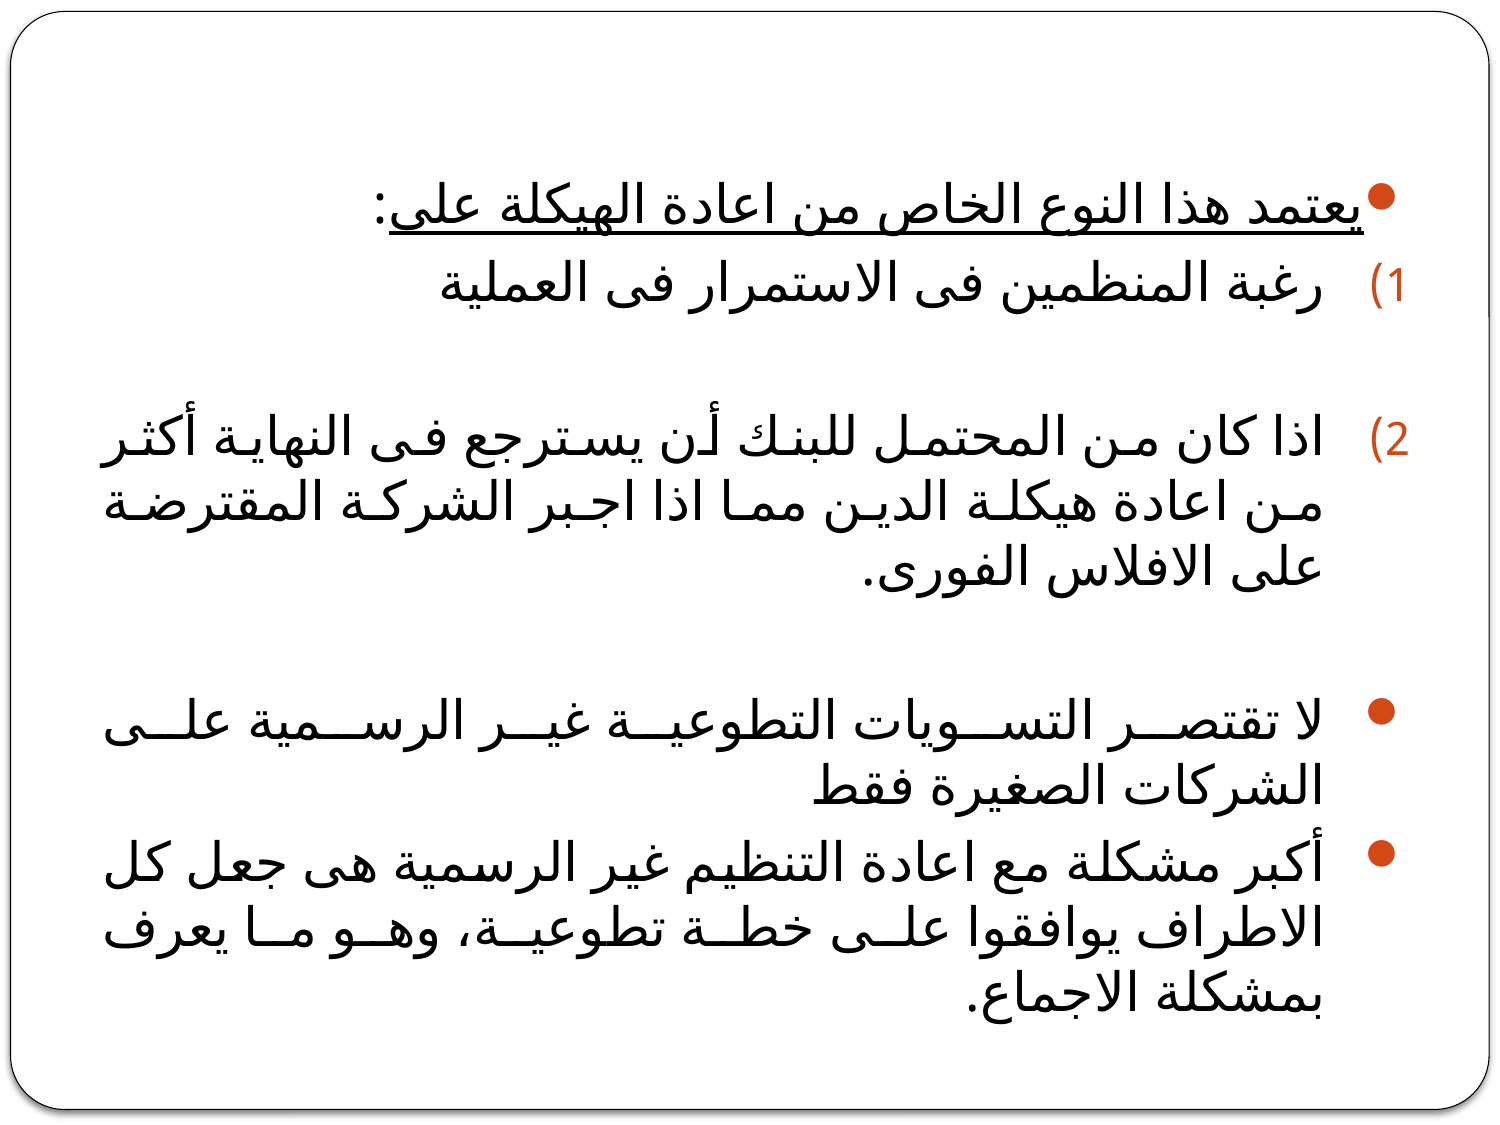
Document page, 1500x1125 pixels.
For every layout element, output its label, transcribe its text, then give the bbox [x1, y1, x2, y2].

list يعتمد هذا النوع الخاص من اعادة الهيكلة على: رغبة المنظمين فى الاستمرار فى العملية اذا كان من المحتمل للبنك أن يسترجع فى النهاية أكثر من اعادة هيكلة الدين مما اذا اجبر الشركة المقترضة على الافلاس الفورى. لا تقتصر التسويات التطوعية غير الرسمية على الشركات الصغيرة فقط أكبر مشكلة مع اعادة التنظيم غير الرسمية هى جعل كل الاطراف يوافقوا على خطة تطوعية، وهو ما يعرف بمشكلة الاجماع. [87, 162, 1425, 988]
